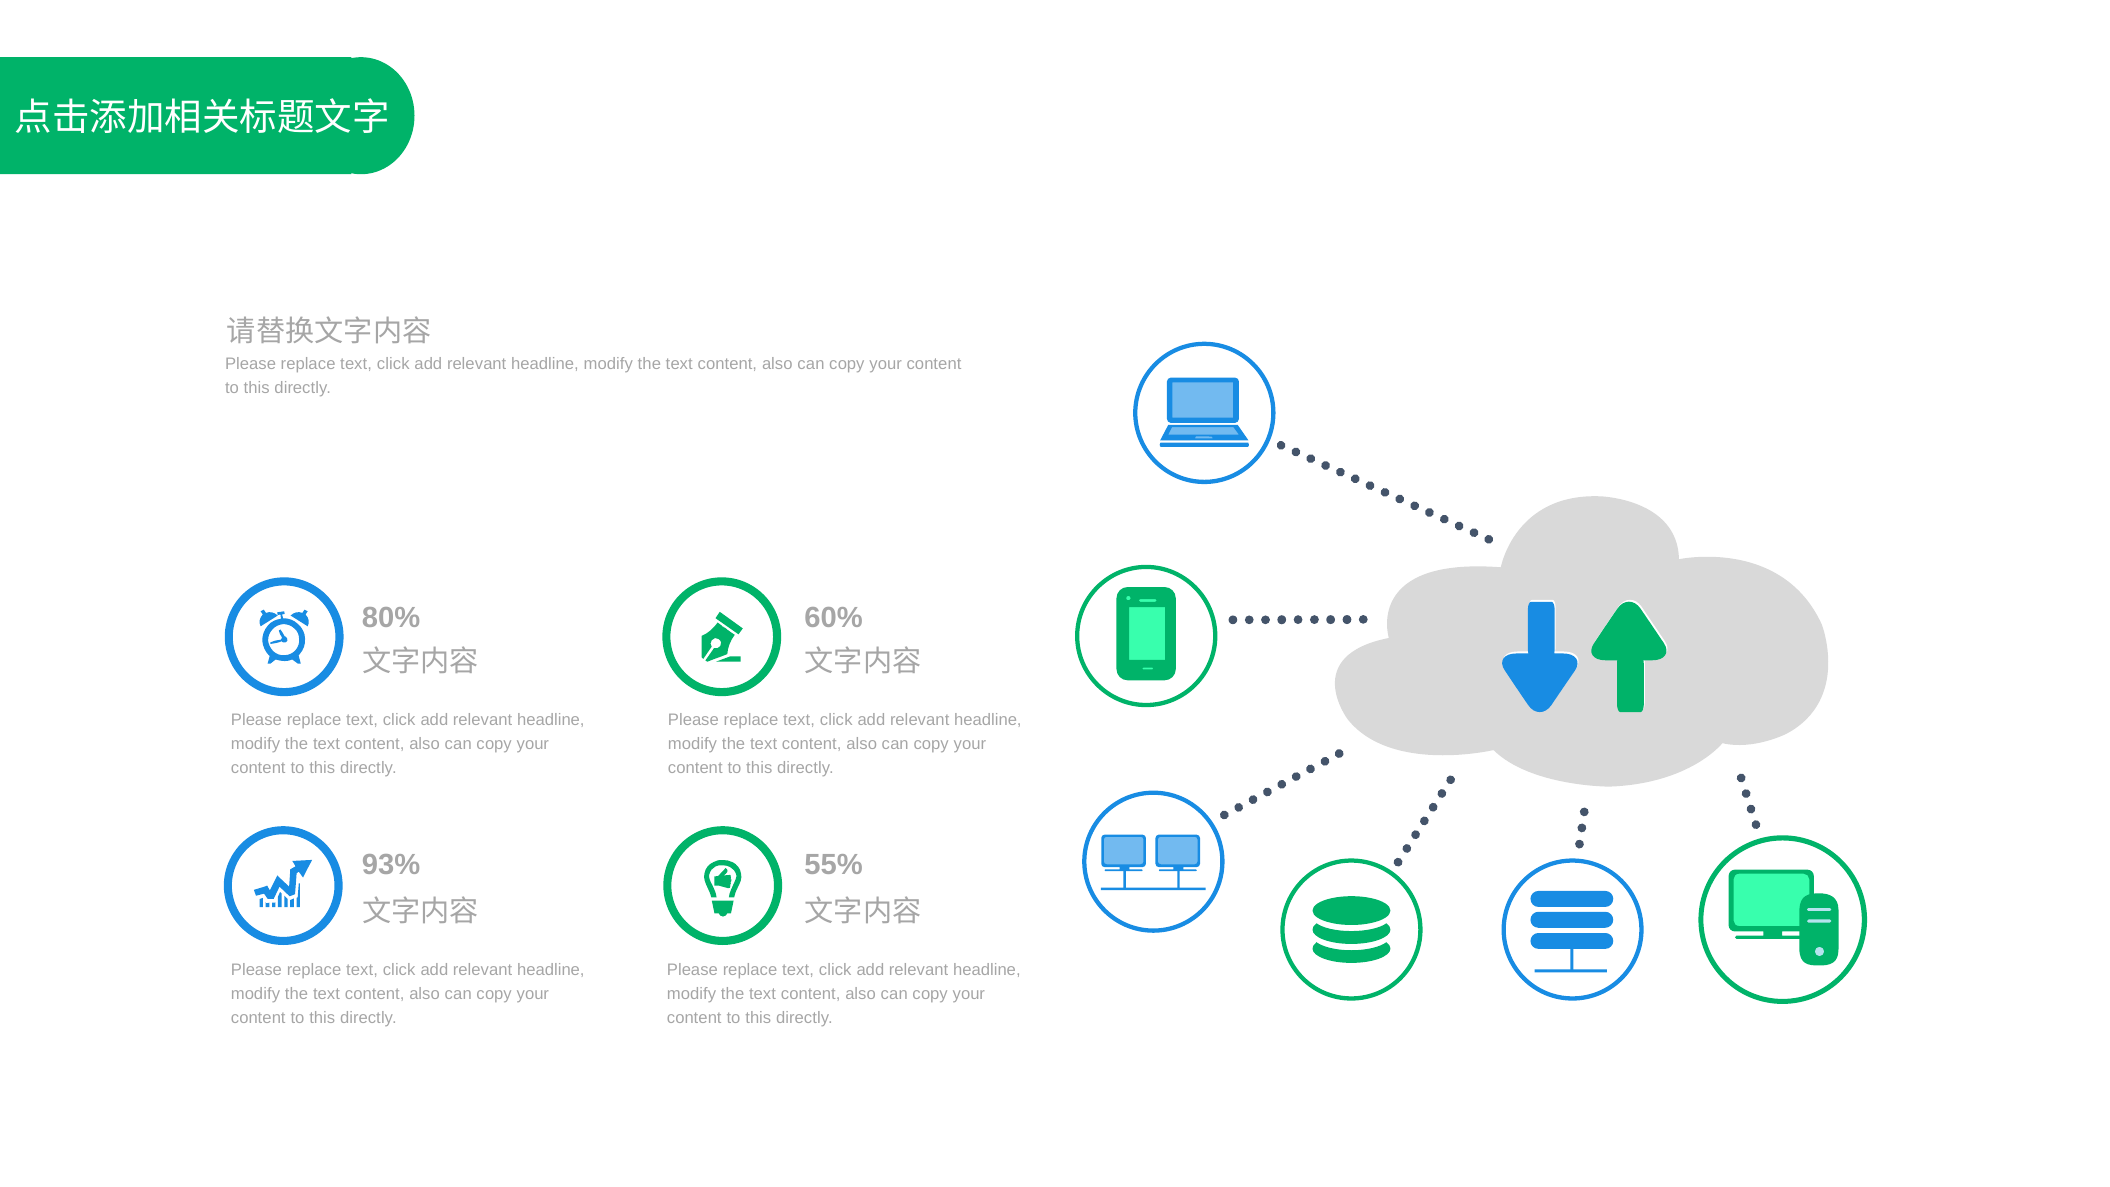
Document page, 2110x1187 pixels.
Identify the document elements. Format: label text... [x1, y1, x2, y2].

text_box [253, 859, 313, 899]
text_box 80% [347, 583, 436, 641]
text_box Please replace text, click add relevant headline, modify the text content, also can copy your content to this directly. [653, 697, 1047, 785]
text_box [704, 860, 742, 898]
text_box Please replace text, click add relevant headline, modify the text content, also can copy your content to this directly. [216, 697, 610, 785]
text_box [259, 609, 306, 664]
text_box 文字内容 [347, 878, 494, 935]
text_box [296, 883, 300, 908]
text_box [662, 825, 784, 947]
text_box 55% [789, 831, 878, 888]
text_box [222, 825, 344, 947]
text_box [711, 900, 734, 917]
text_box 93% [347, 831, 436, 888]
text_box [277, 892, 282, 908]
text_box [223, 576, 345, 697]
text_box Please replace text, click add relevant headline, modify the text content, also can copy your content to this directly. [652, 947, 1046, 1035]
text_box [284, 895, 288, 908]
text_box [661, 576, 783, 697]
text_box [290, 609, 309, 627]
text_box Please replace text, click add relevant headline, modify the text content, also can copy your content to this directly. [210, 341, 989, 405]
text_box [1075, 341, 1868, 1004]
text_box [701, 611, 743, 662]
text_box 文字内容 [789, 627, 937, 685]
text_box 文字内容 [789, 878, 937, 935]
text_box 文字内容 [347, 627, 494, 685]
text_box [290, 898, 294, 908]
text_box 请替换文字内容 [212, 298, 447, 341]
text_box Please replace text, click add relevant headline, modify the text content, also can copy your content to this directly. [216, 947, 610, 1035]
text_box [259, 897, 263, 908]
text_box 60% [789, 583, 878, 641]
text_box 点击添加相关标题文字 [0, 85, 415, 146]
